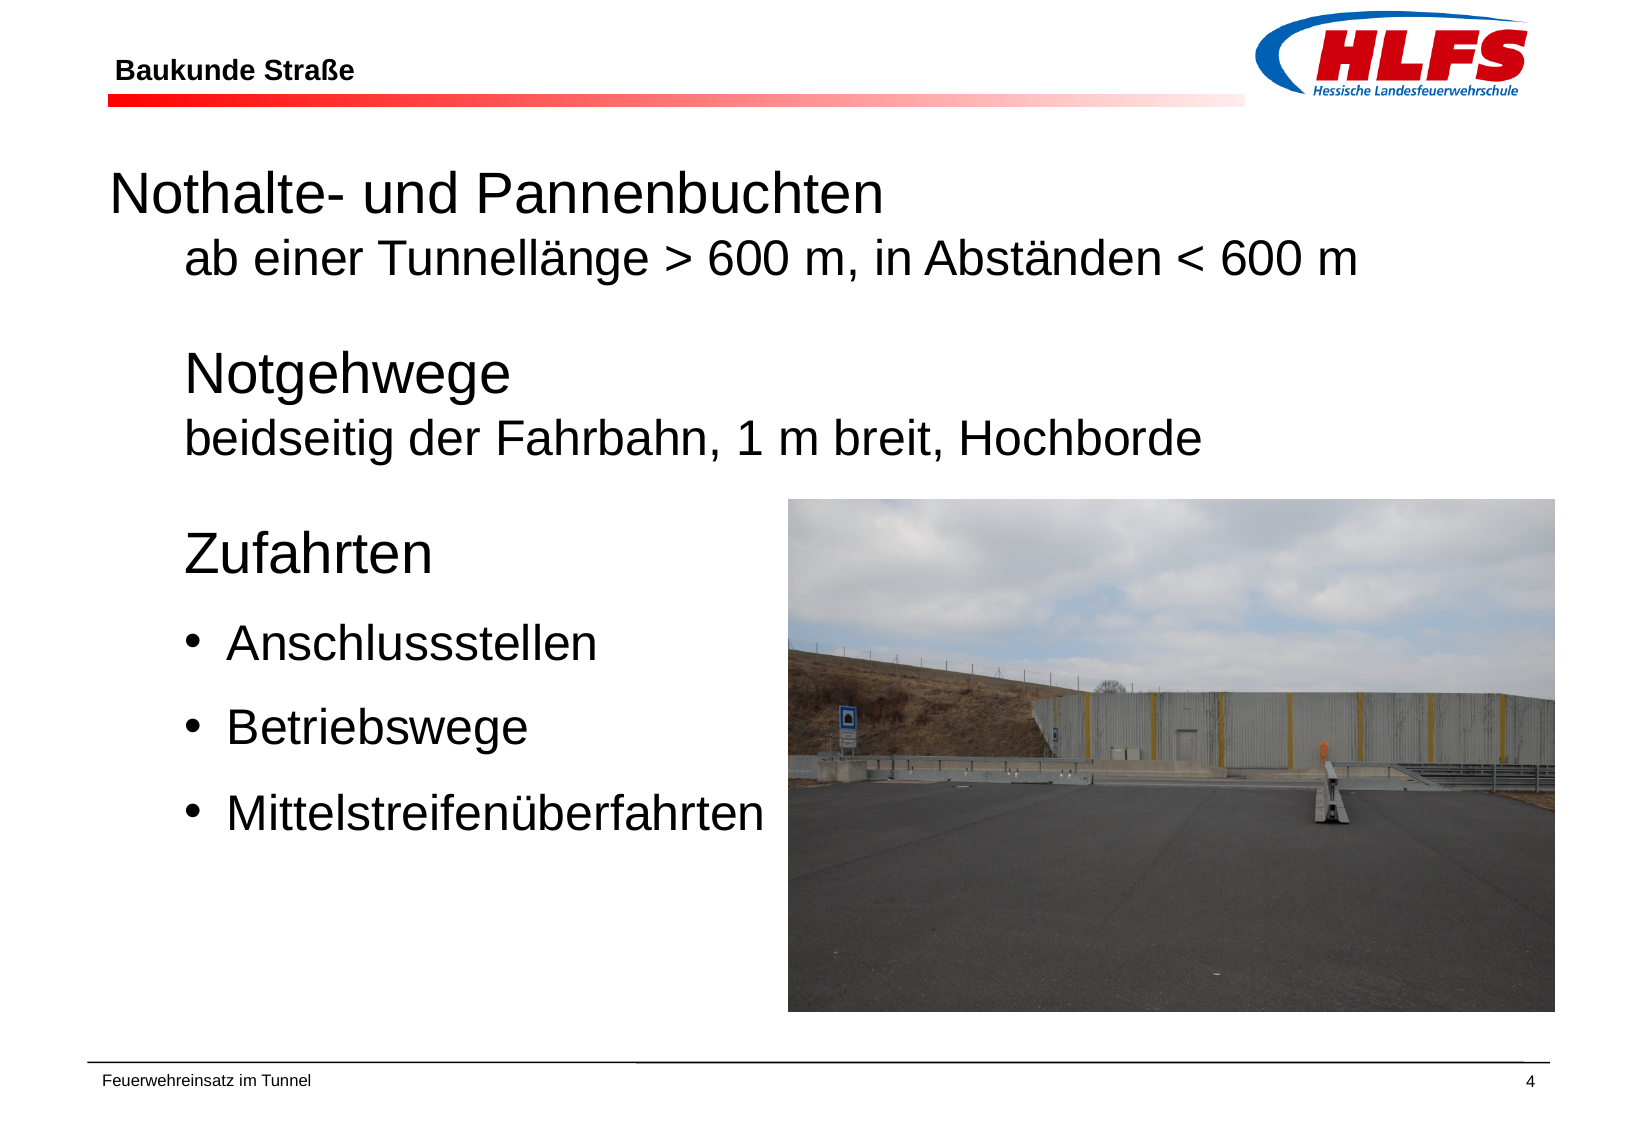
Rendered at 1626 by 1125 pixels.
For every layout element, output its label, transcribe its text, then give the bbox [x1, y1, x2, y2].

picture [788, 498, 1555, 1012]
footer Feuerwehreinsatz im Tunnel [87, 1062, 570, 1100]
title Baukunde Straße [99, 37, 888, 101]
slide_number 4 [1212, 1062, 1552, 1091]
text_box Nothalte- und Pannenbuchten ab einer Tunnellänge > 600 m, in Abständen < 600 m Notgehwege beidseitig der Fahrbahn, 1 m breit, Hochborde Zufahrten Anschlussstellen Betriebswege Mittelstreifenüberfahrten [94, 147, 1542, 848]
picture [1245, 0, 1538, 107]
